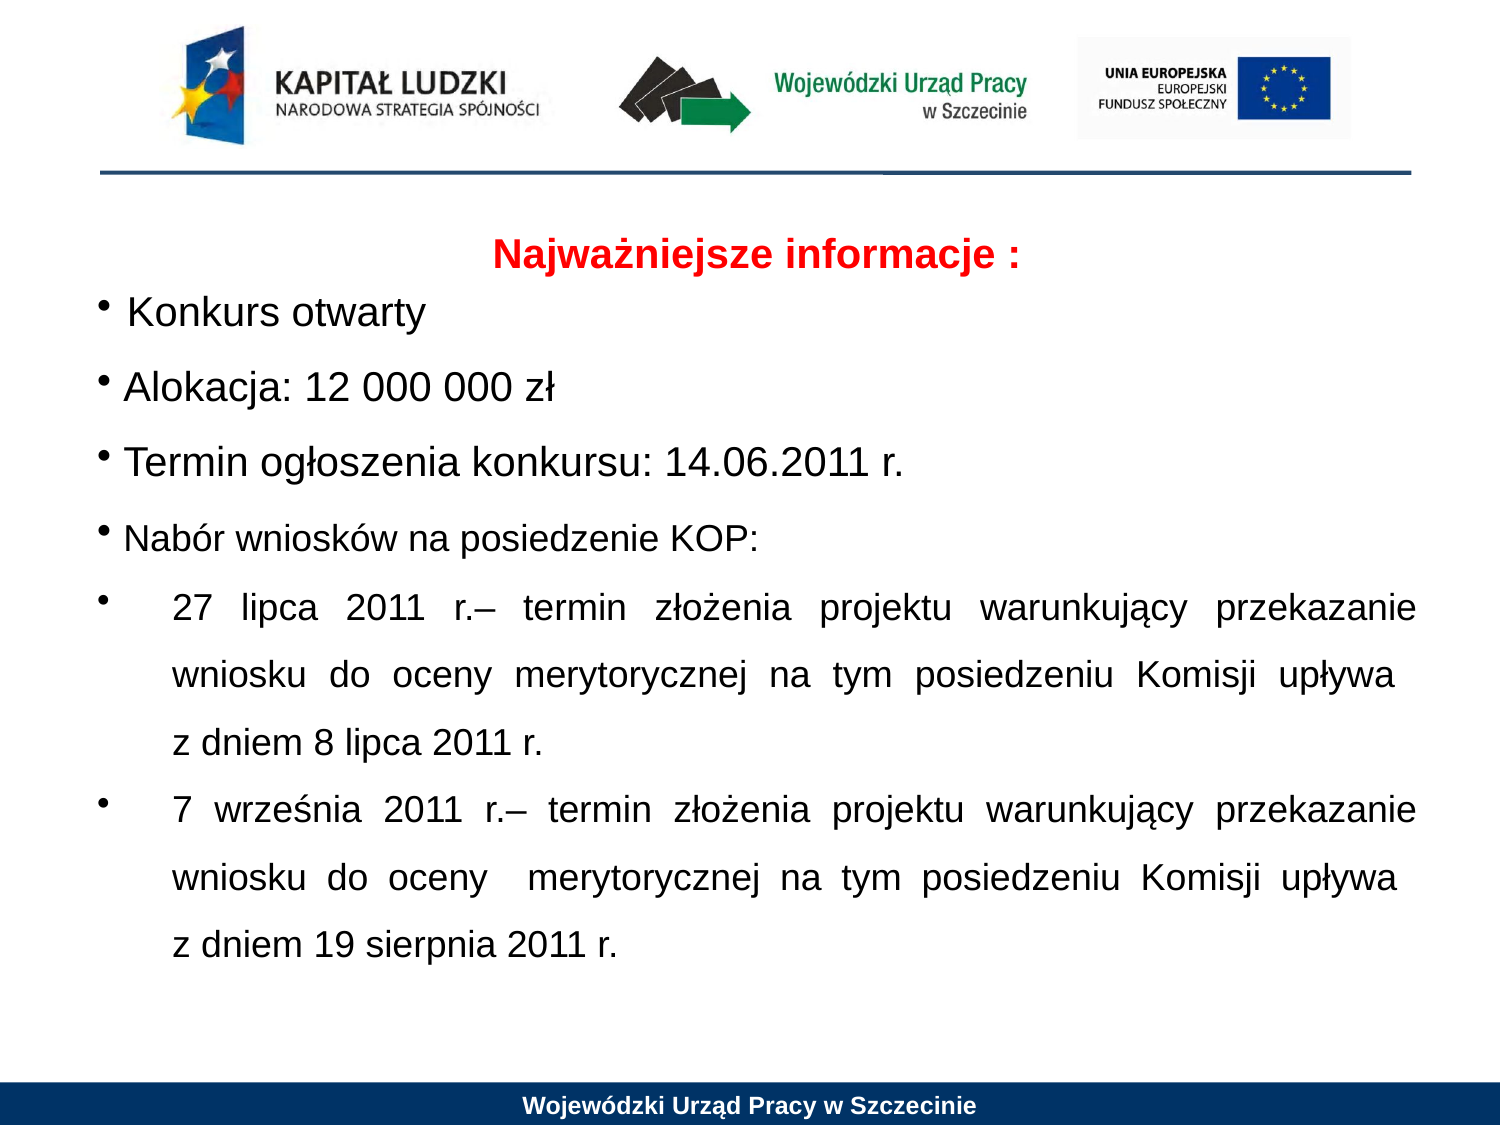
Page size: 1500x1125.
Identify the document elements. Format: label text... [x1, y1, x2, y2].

picture [159, 24, 1353, 149]
list Najważniejsze informacje : Konkurs otwarty Alokacja: 12 000 000 zł Termin ogłoszenia konkursu: 14.06.2011 r. Nabór wniosków na posiedzenie KOP: 27 lipca 2011 r.– termin złożenia projektu warunkujący przekazanie wniosku do oceny merytorycznej na tym posiedzeniu Komisji upływa z dniem 8 lipca 2011 r. 7 września 2011 r.– termin złożenia projektu warunkujący przekazanie wniosku do oceny merytorycznej na tym posiedzeniu Komisji upływa z dniem 19 sierpnia 2011 r. [81, 175, 1433, 941]
